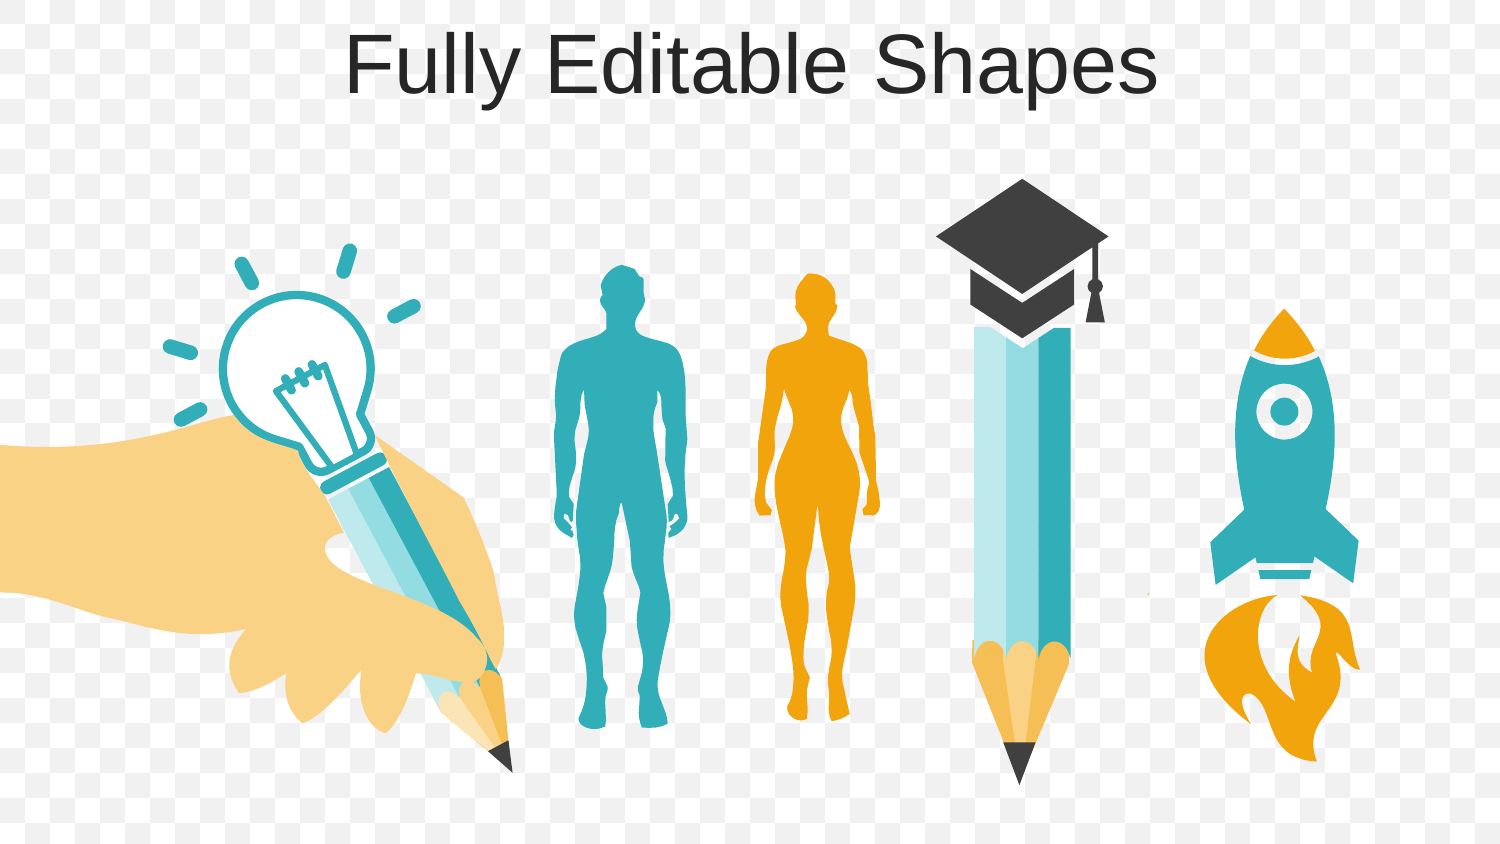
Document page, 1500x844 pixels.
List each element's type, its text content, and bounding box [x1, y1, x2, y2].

list Fully Editable Shapes [39, 15, 1464, 105]
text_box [1147, 308, 1361, 762]
text_box [754, 273, 881, 722]
text_box [227, 640, 235, 691]
text_box [0, 412, 235, 637]
text_box [553, 264, 688, 729]
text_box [240, 221, 515, 807]
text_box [935, 178, 1109, 786]
picture [0, 0, 1500, 844]
